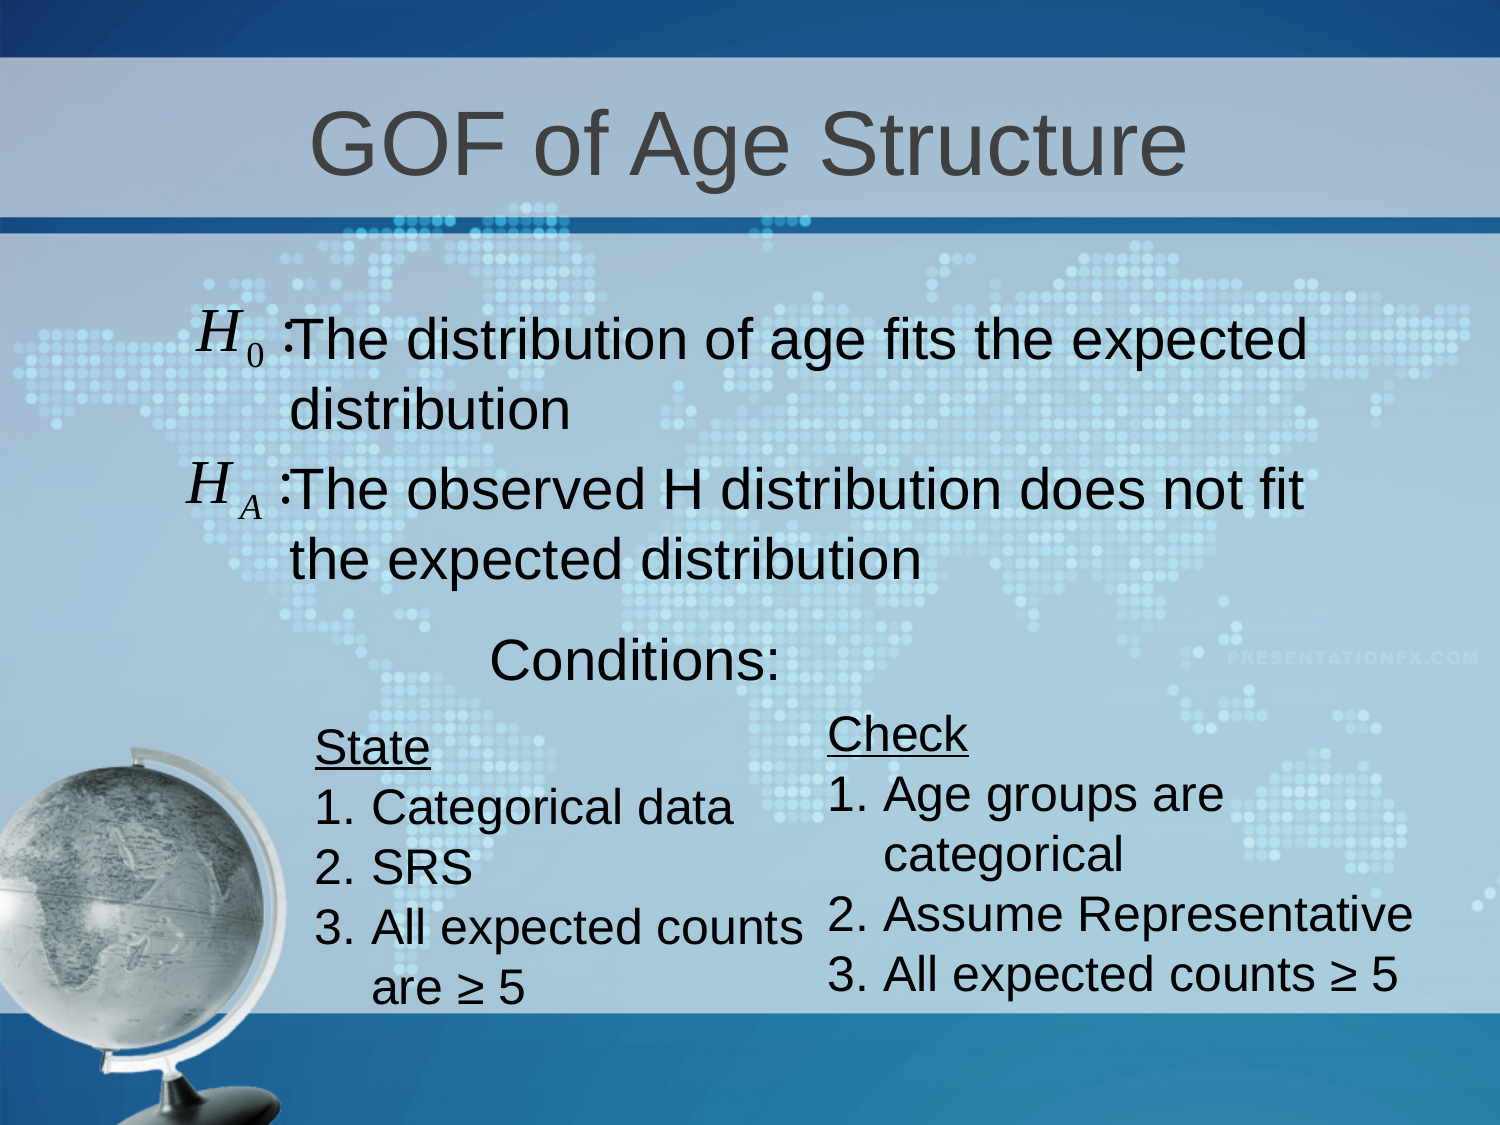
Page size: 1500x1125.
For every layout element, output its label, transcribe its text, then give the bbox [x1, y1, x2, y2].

text_box Check Age groups are categorical Assume Representative All expected counts ≥ 5 [812, 694, 1463, 1010]
text_box State Categorical data SRS All expected counts are ≥ 5 [299, 706, 838, 1022]
picture [0, 0, 1500, 1125]
text_box The distribution of age fits the expected distribution [274, 293, 1338, 443]
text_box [184, 288, 305, 384]
text_box The observed H distribution does not fit the expected distribution [274, 443, 1338, 599]
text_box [174, 441, 301, 531]
text_box Conditions: [474, 614, 875, 699]
title GOF of Age Structure [74, 44, 1426, 233]
